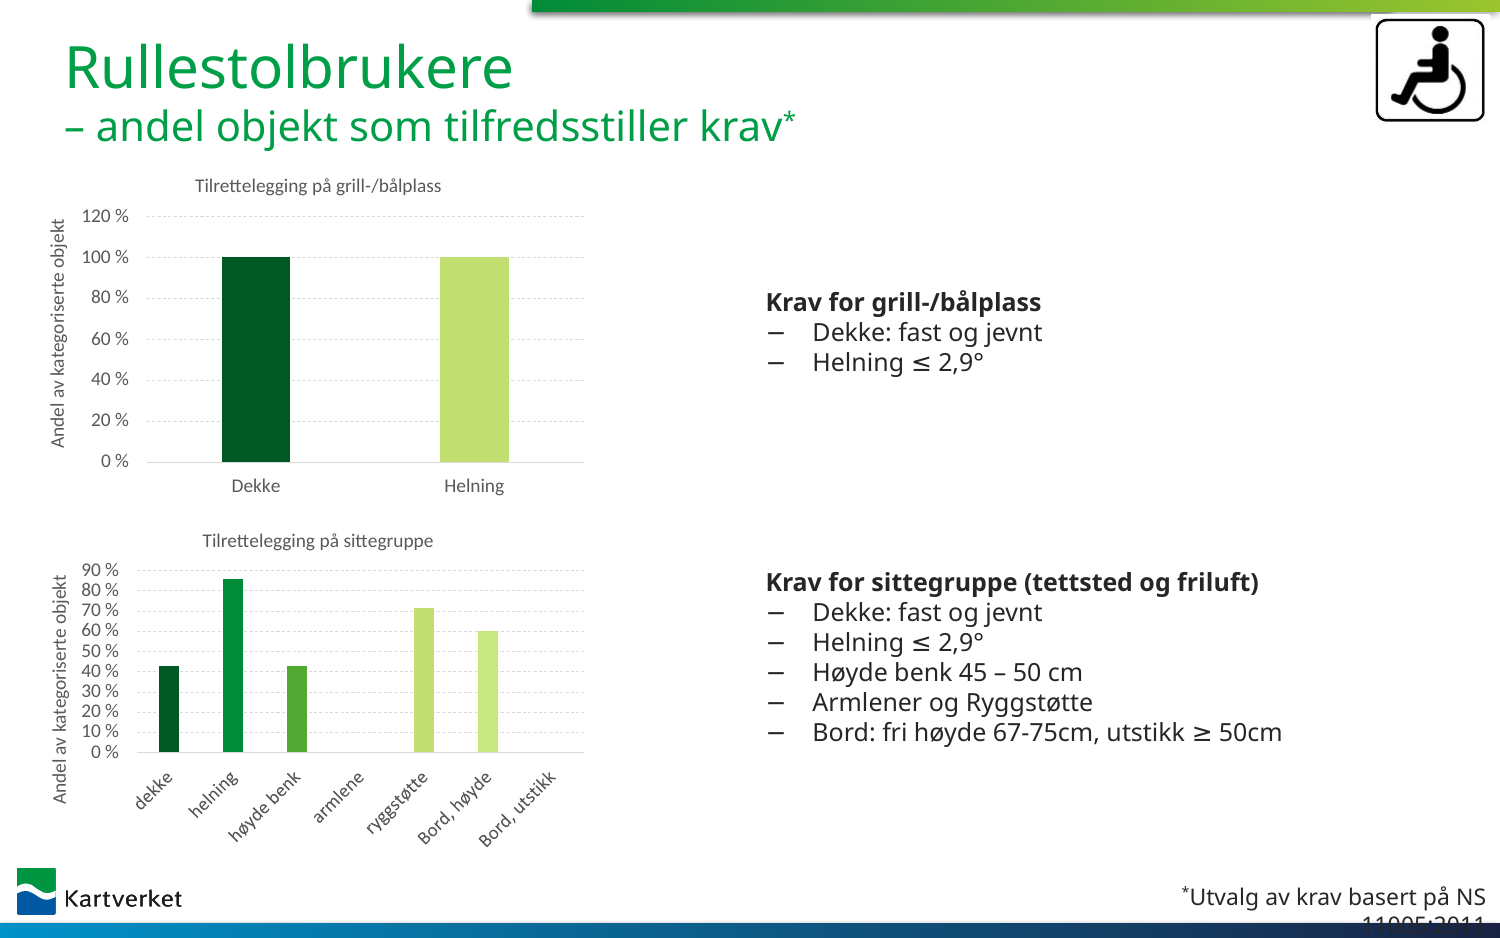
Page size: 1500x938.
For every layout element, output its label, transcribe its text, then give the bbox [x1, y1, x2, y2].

picture [41, 520, 595, 859]
text_box Krav for sittegruppe (tettsted og friluft) Dekke: fast og jevnt Helning ≤ 2,9° Høyde benk 45 – 50 cm Armlener og Ryggstøtte Bord: fri høyde 67-75cm, utstikk ≥ 50cm [750, 559, 1500, 754]
text_box Krav for grill-/bålplass Dekke: fast og jevnt Helning ≤ 2,9° [750, 279, 1452, 384]
picture [1371, 13, 1491, 127]
text_box Rullestolbrukere – andel objekt som tilfredsstiller krav* [49, 14, 1431, 158]
picture [41, 166, 595, 505]
text_box *Utvalg av krav basert på NS 11005:2011 [1068, 873, 1500, 938]
